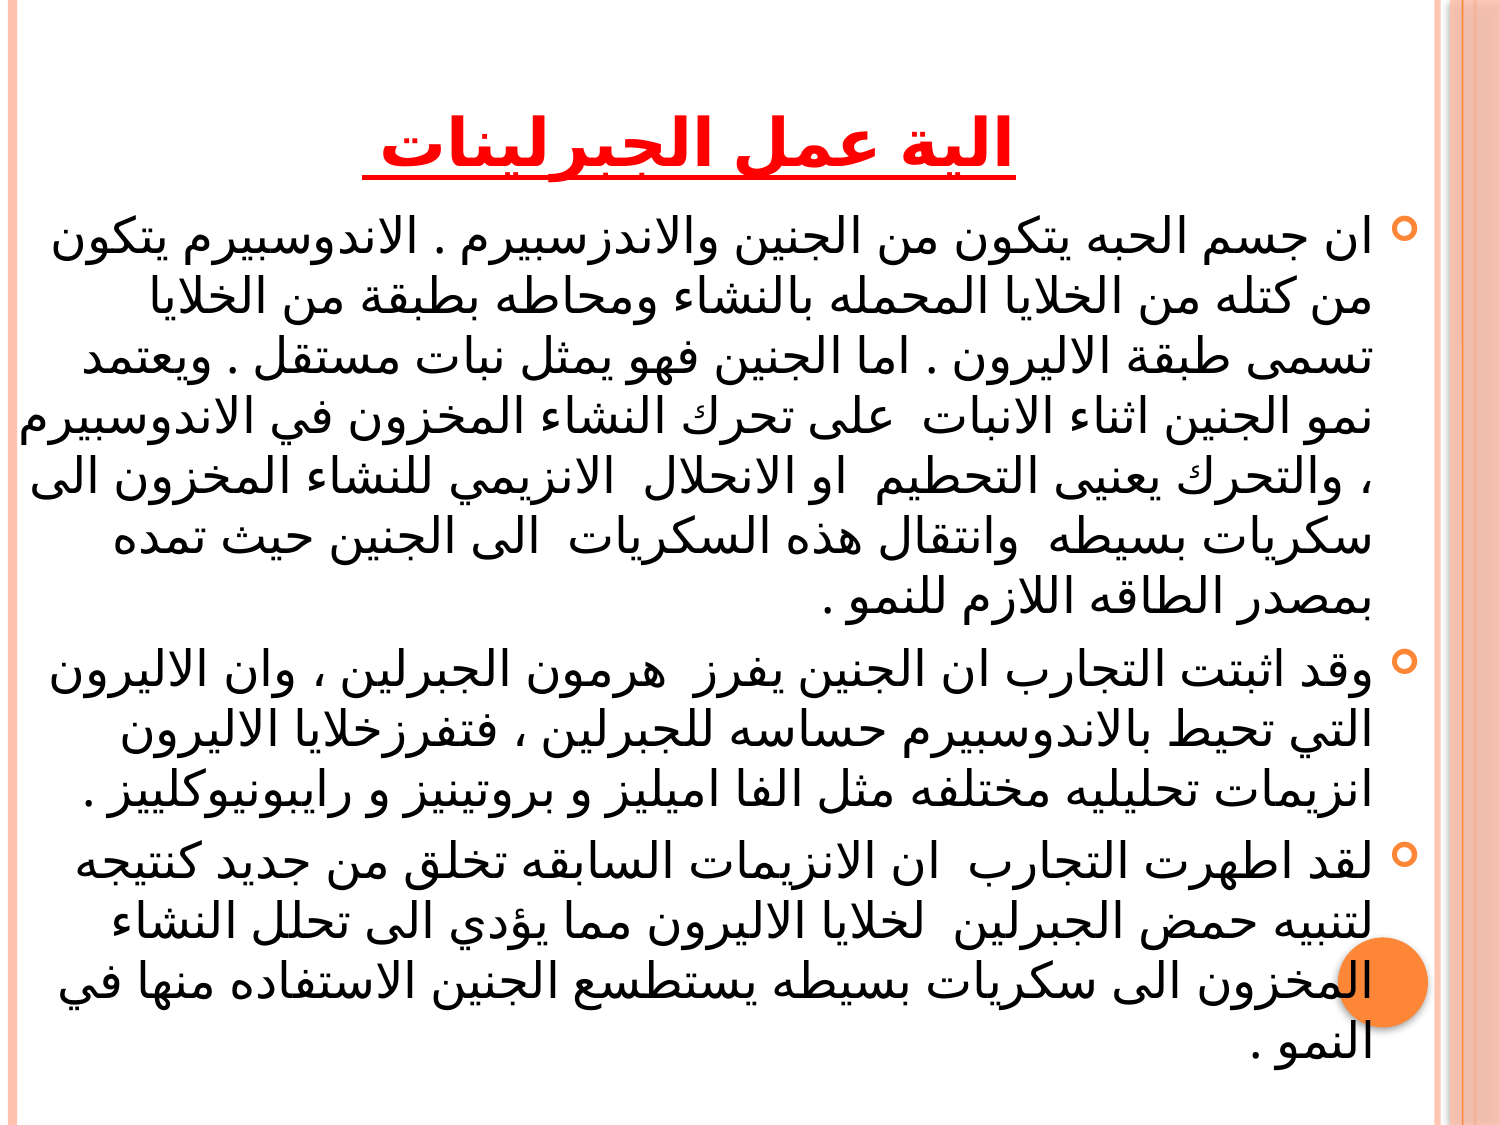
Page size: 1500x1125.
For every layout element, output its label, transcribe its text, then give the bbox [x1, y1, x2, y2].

list ان جسم الحبه يتكون من الجنين والاندزسبيرم . الاندوسبيرم يتكون من كتله من الخلايا المحمله بالنشاء ومحاطه بطبقة من الخلايا تسمى طبقة الاليرون . اما الجنين فهو يمثل نبات مستقل . ويعتمد نمو الجنين اثناء الانبات على تحرك النشاء المخزون في الاندوسبيرم ، والتحرك يعنيى التحطيم او الانحلال الانزيمي للنشاء المخزون الى سكريات بسيطه وانتقال هذه السكريات الى الجنين حيث تمده بمصدر الطاقه اللازم للنمو . وقد اثبتت التجارب ان الجنين يفرز هرمون الجبرلين ، وان الاليرون التي تحيط بالاندوسبيرم حساسه للجبرلين ، فتفرزخلايا الاليرون انزيمات تحليليه مختلفه مثل الفا اميليز و بروتينيز و رايبونيوكلييز . لقد اطهرت التجارب ان الانزيمات السابقه تخلق من جديد كنتيجه لتنبيه حمض الجبرلين لخلايا الاليرون مما يؤدي الى تحلل النشاء المخزون الى سكريات بسيطه يستطسع الجنين الاستفاده منها في النمو . [0, 196, 1436, 996]
title الية عمل الجبرلينات [76, 0, 1302, 188]
